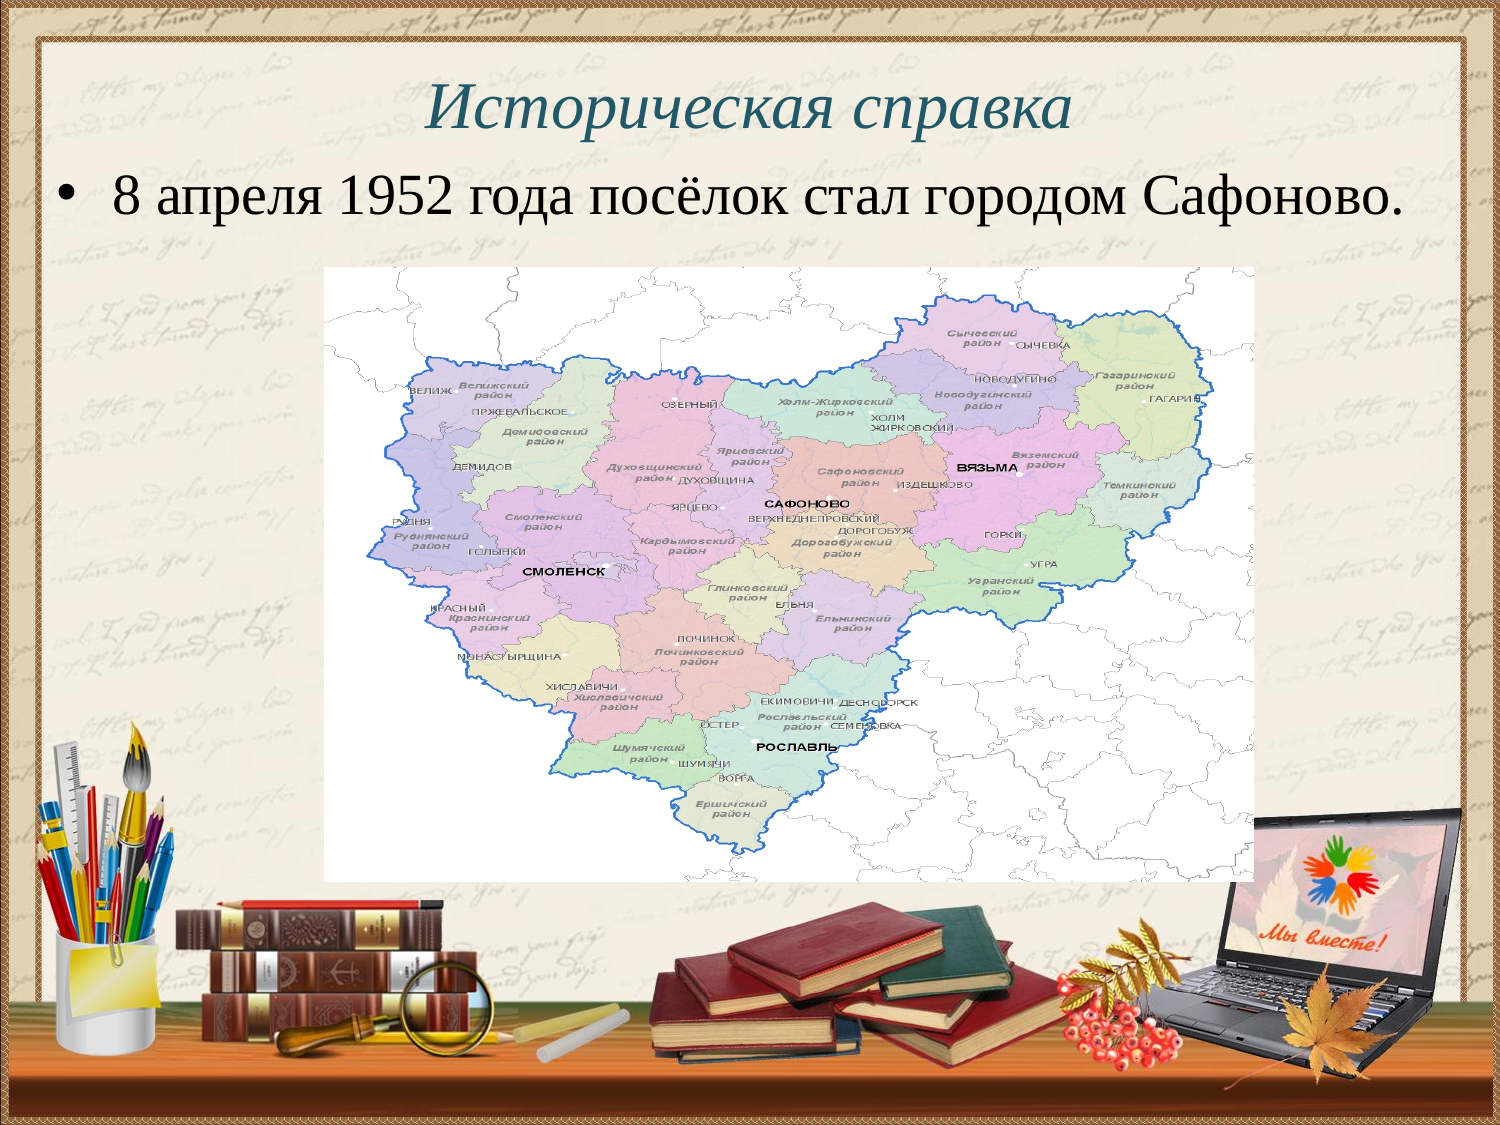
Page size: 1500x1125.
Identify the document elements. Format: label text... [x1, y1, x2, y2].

title Историческая справка [74, 54, 1426, 148]
list 8 апреля 1952 года посёлок стал городом Сафоново. [40, 148, 1448, 220]
picture [0, 0, 1500, 1125]
